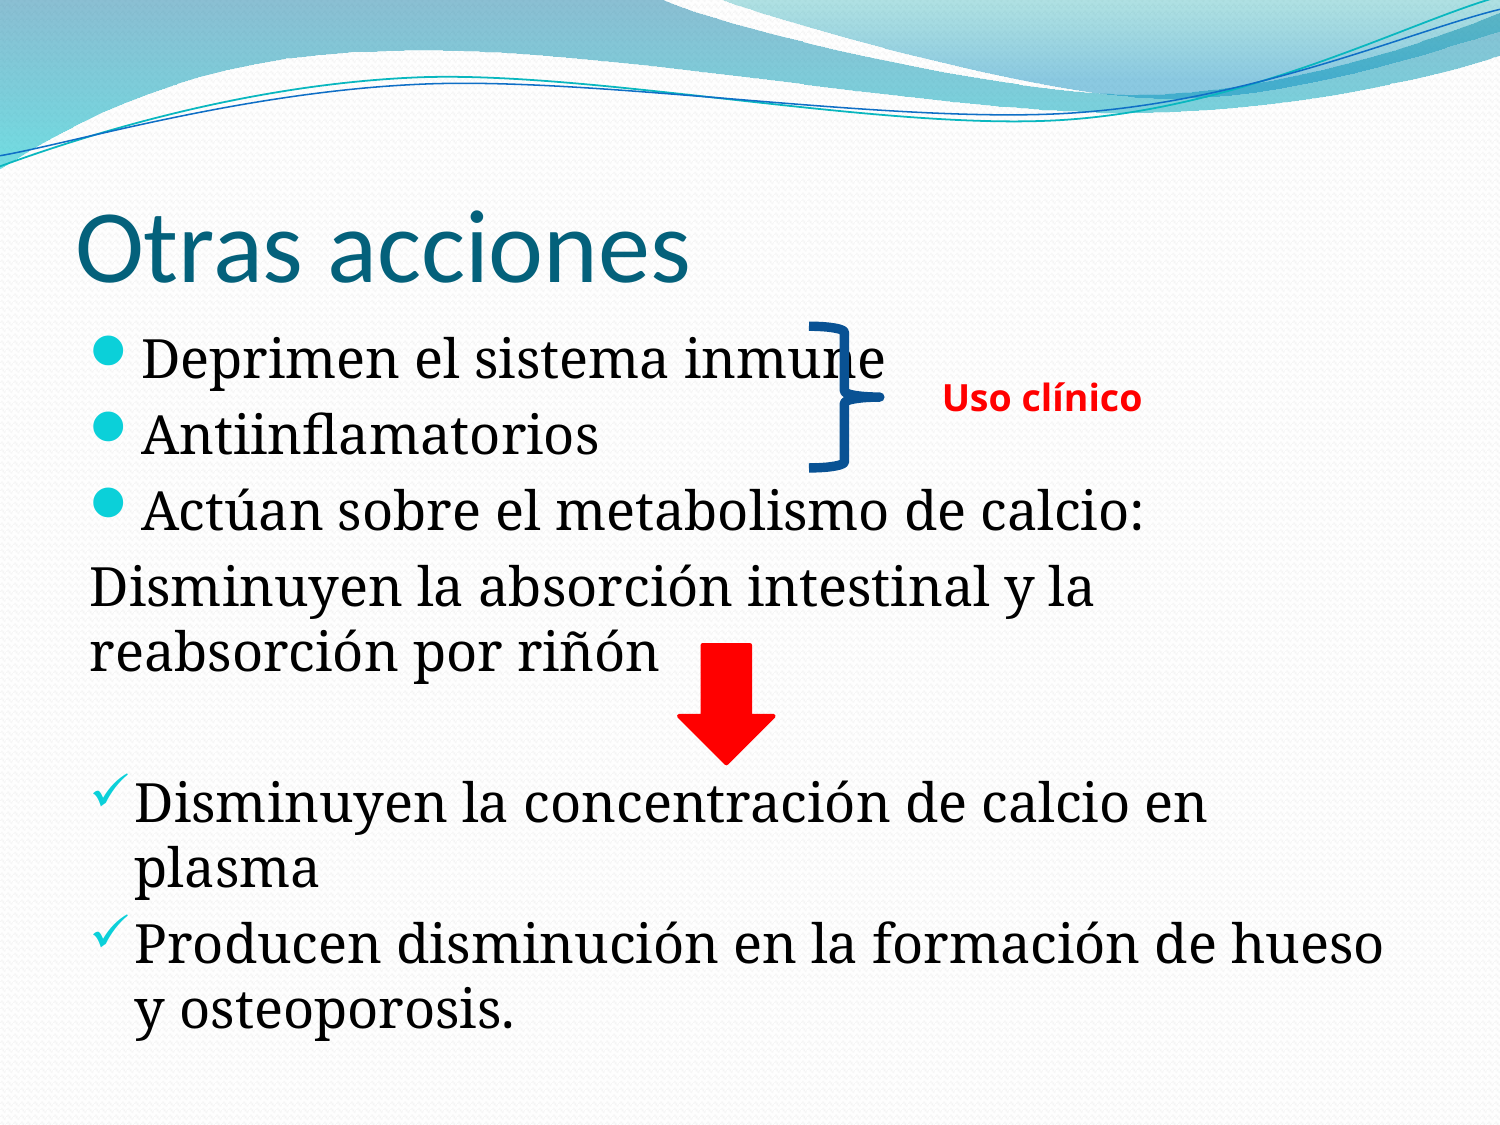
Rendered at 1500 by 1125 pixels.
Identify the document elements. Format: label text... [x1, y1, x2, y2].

title Otras acciones [75, 115, 1425, 303]
text_box [677, 643, 776, 766]
text_box Uso clínico [927, 366, 1247, 427]
list Deprimen el sistema inmune Antiinflamatorios Actúan sobre el metabolismo de calcio: Disminuyen la absorción intestinal y la reabsorción por riñón Disminuyen la concentración de calcio en plasma Producen disminución en la formación de hueso y osteoporosis. [75, 317, 1425, 1038]
text_box [808, 325, 881, 469]
